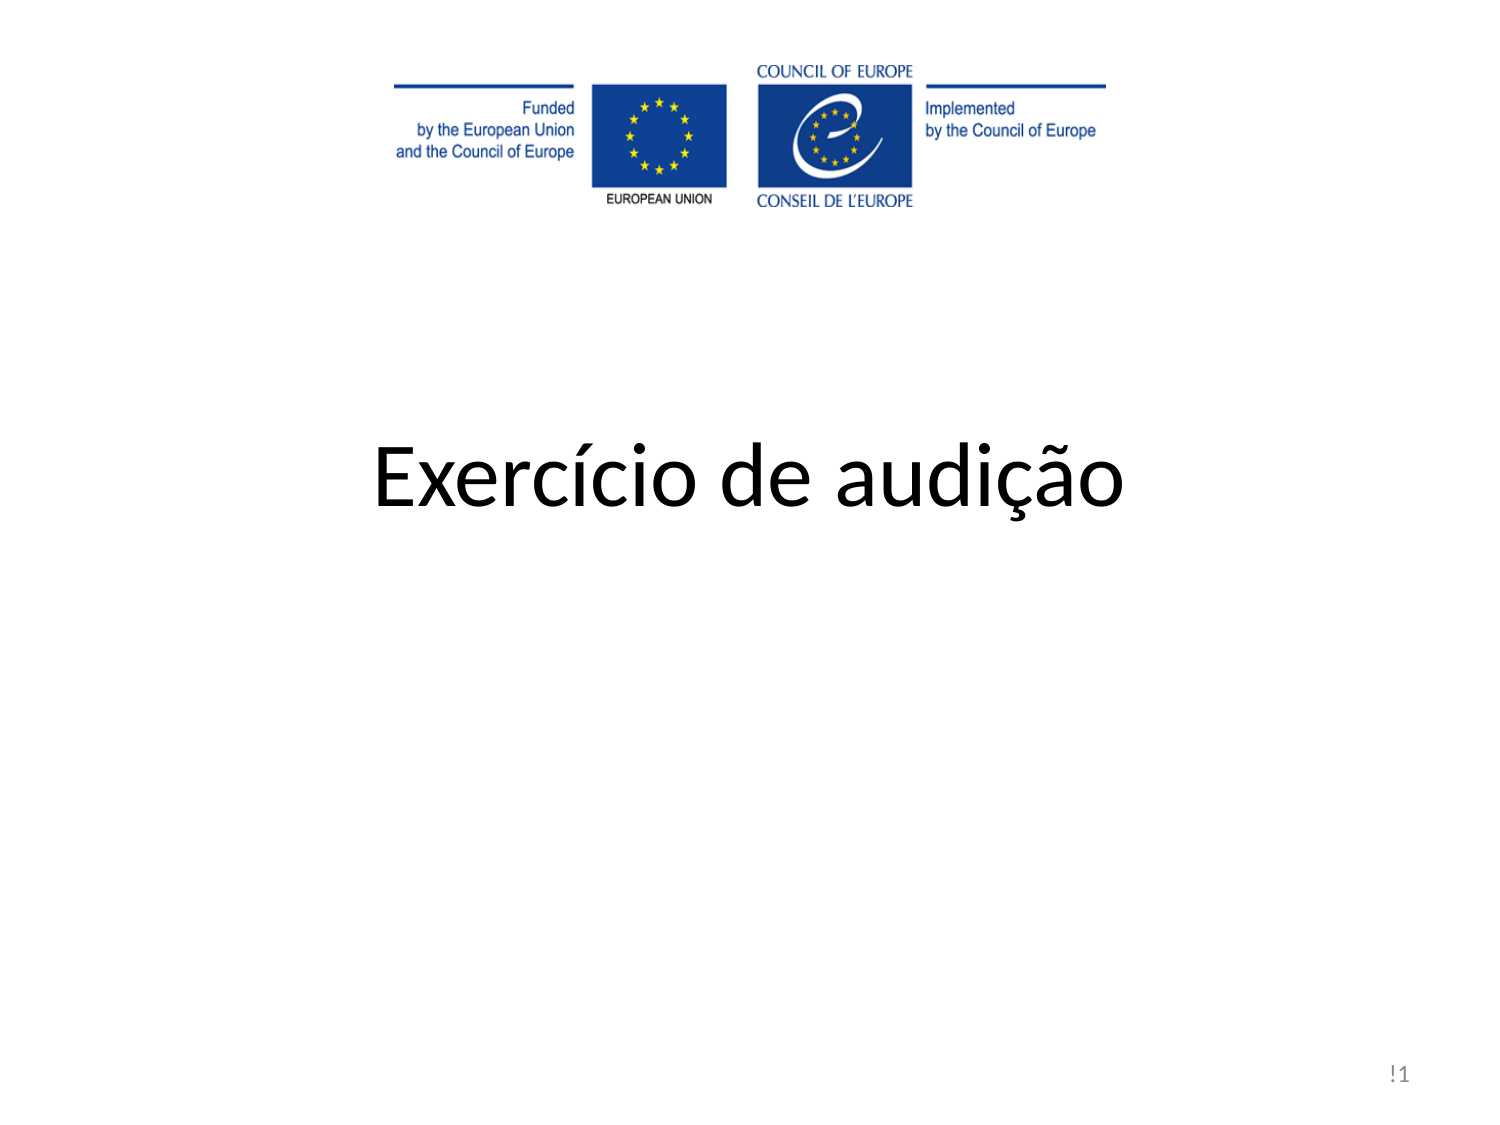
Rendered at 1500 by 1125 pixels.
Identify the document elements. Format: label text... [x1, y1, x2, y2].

slide_number !1 [1074, 1042, 1425, 1103]
title Exercício de audição [112, 349, 1388, 591]
picture [394, 65, 1106, 208]
